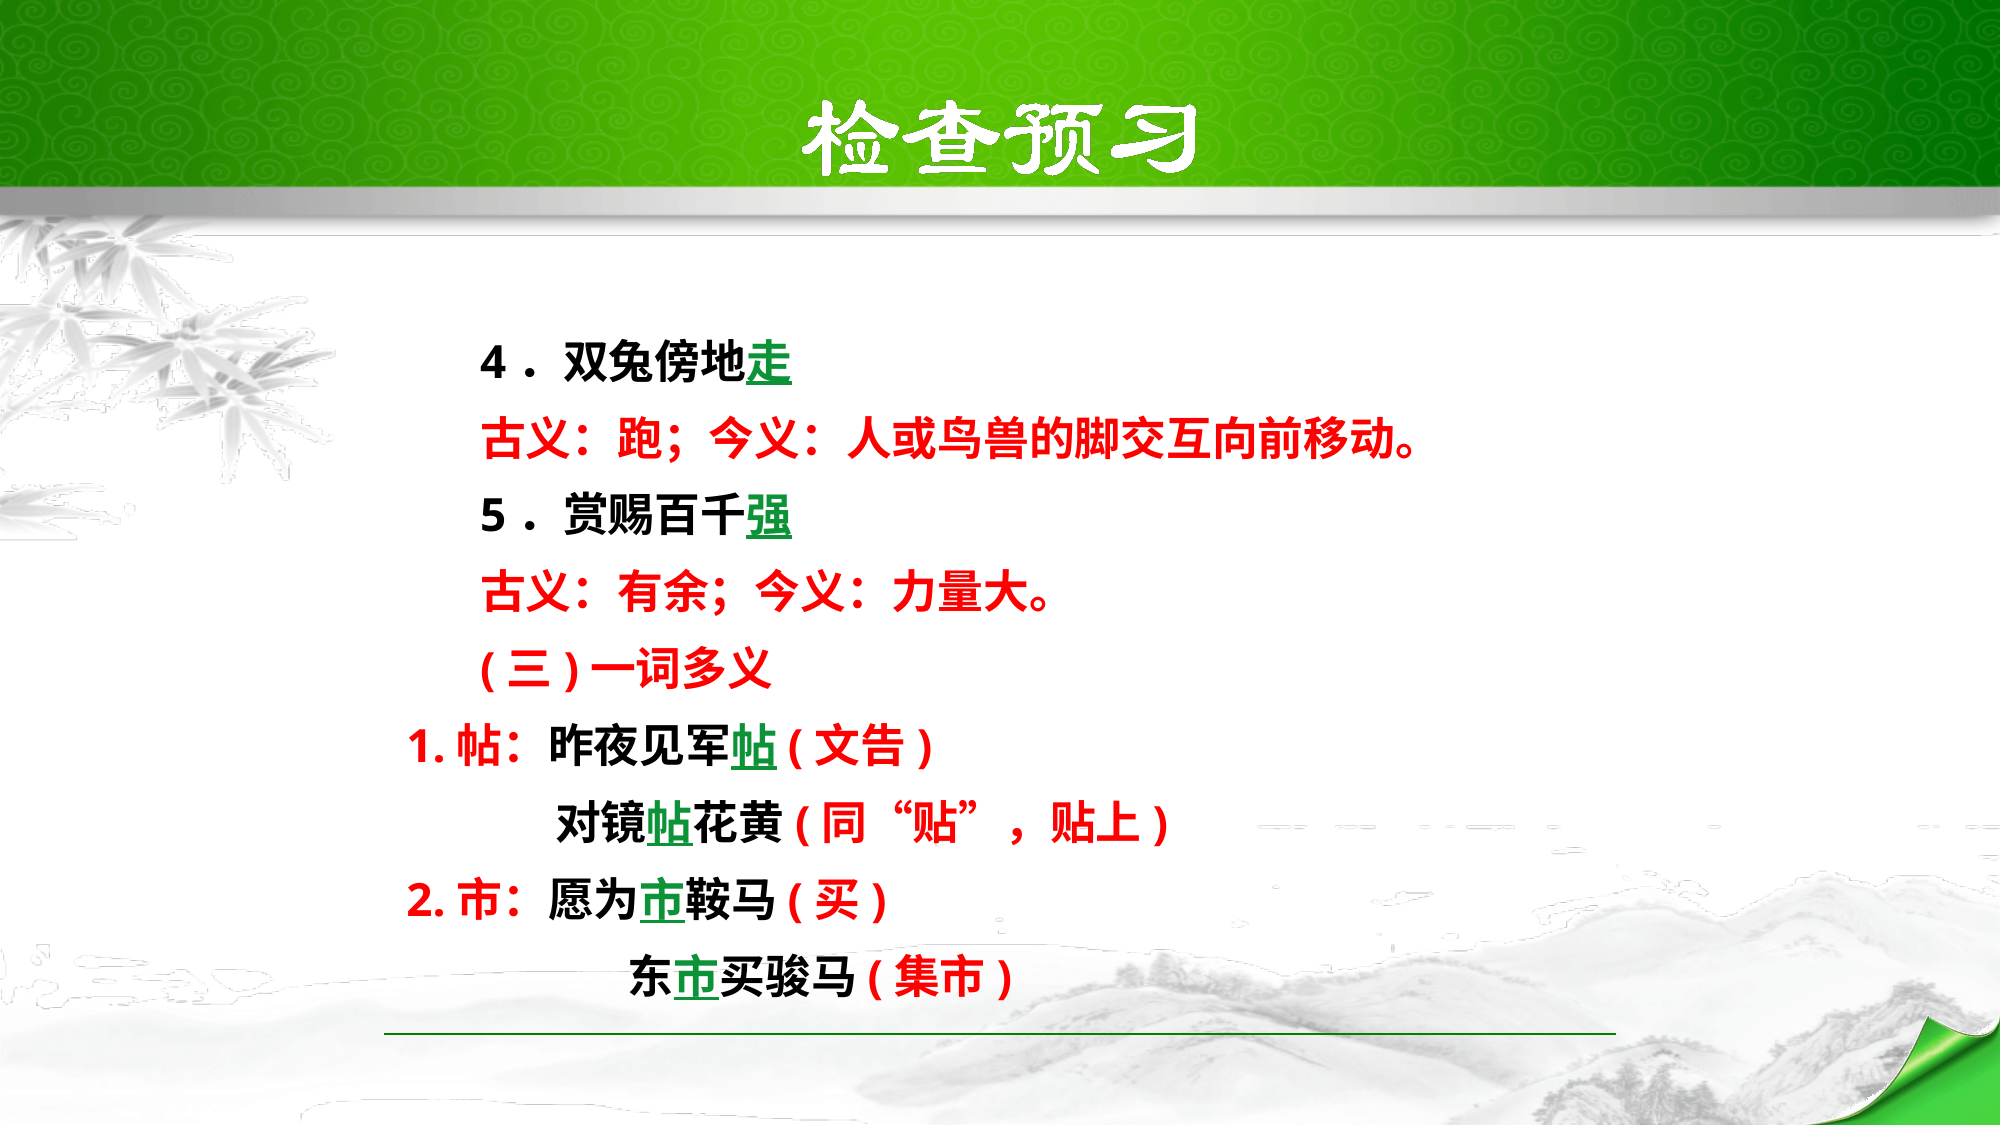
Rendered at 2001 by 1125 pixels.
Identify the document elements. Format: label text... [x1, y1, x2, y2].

picture [0, 779, 2000, 1125]
picture [0, 0, 2000, 570]
text_box 4．双兔傍地走 古义：跑；今义：人或鸟兽的脚交互向前移动。 5．赏赐百千强 古义：有余；今义：力量大。 (三)一词多义 1.帖：昨夜见军帖(文告) 对镜帖花黄(同“贴”，贴上) 2.市：愿为市鞍马(买) 东市买骏马(集市) [391, 581, 1507, 776]
